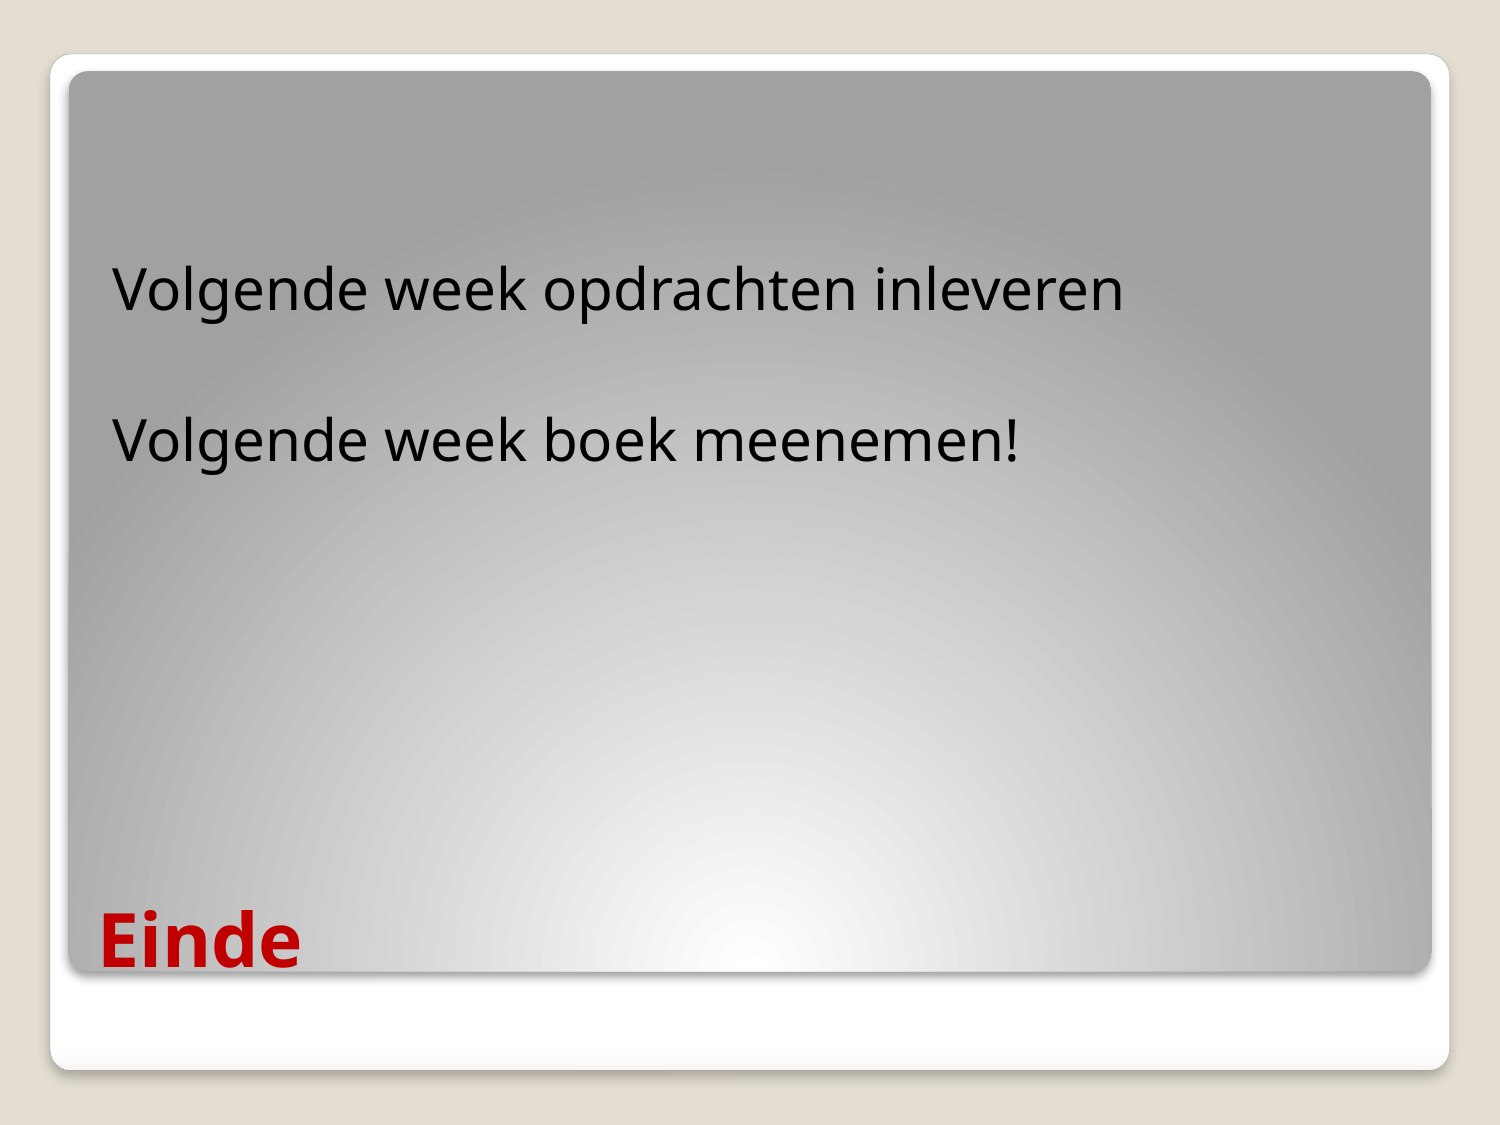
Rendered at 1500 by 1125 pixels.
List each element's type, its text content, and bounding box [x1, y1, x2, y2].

title Einde [82, 817, 1425, 990]
list Volgende week opdrachten inleveren Volgende week boek meenemen! [82, 86, 1425, 774]
